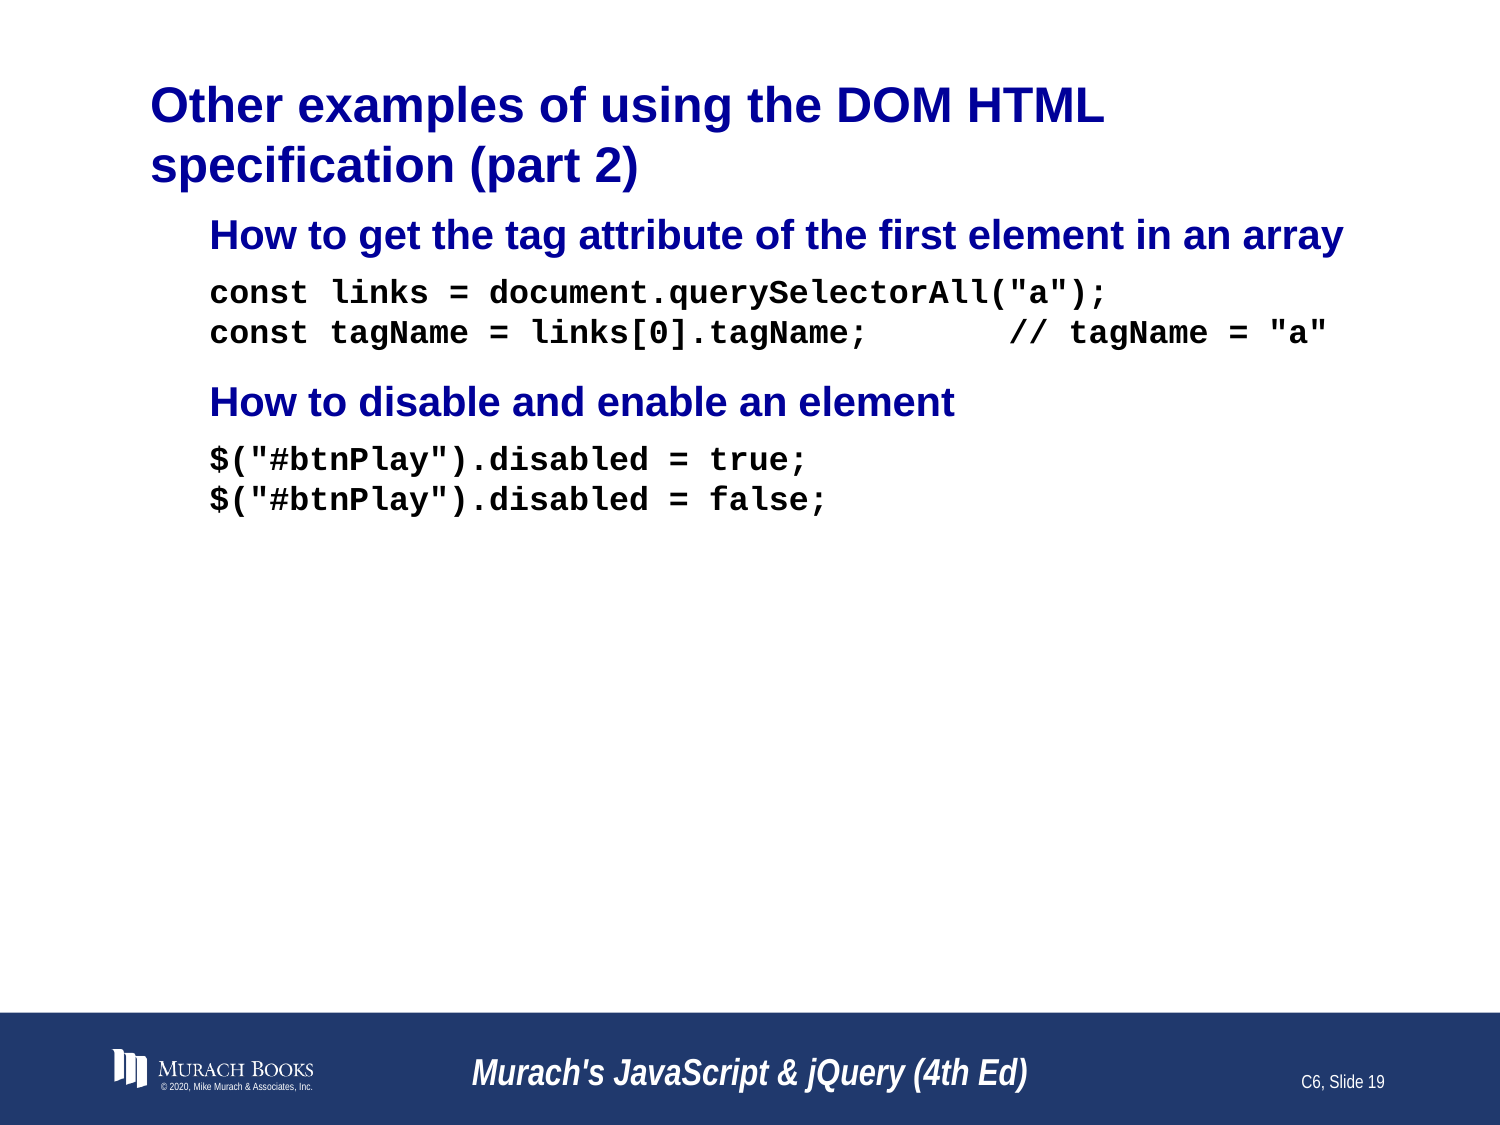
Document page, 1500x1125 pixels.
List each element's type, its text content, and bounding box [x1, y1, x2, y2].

slide_number Murach's JavaScript & jQuery (4th Ed) [463, 1025, 1050, 1100]
list How to get the tag attribute of the first element in an array const links = document.querySelectorAll("a"); const tagName = links[0].tagName; // tagName = "a" How to disable and enable an element $("#btnPlay").disabled = true; $("#btnPlay").disabled = false; [137, 200, 1363, 1000]
slide_number C6, Slide 19 [1087, 1025, 1400, 1100]
title Other examples of using the DOM HTML specification (part 2) [150, 72, 1350, 194]
footer © 2020, Mike Murach & Associates, Inc. [12, 1025, 463, 1100]
